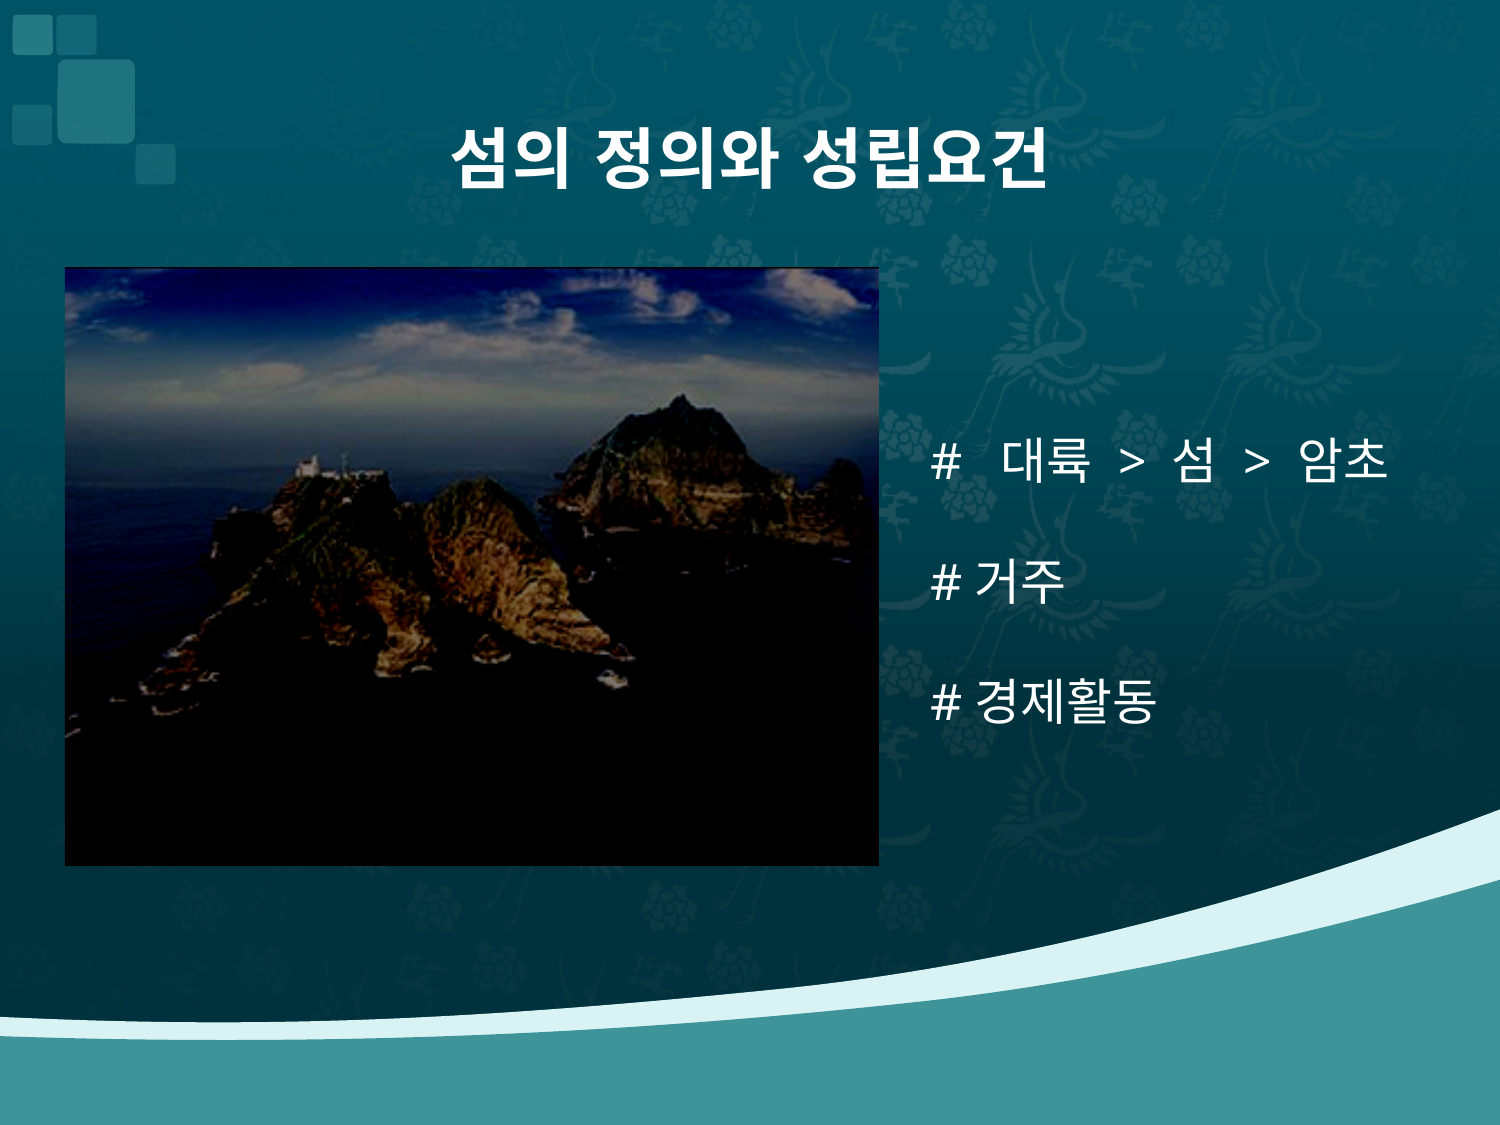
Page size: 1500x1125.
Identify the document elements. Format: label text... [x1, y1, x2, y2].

picture [64, 267, 880, 866]
text_box # 대륙 > 섬 > 암초 #거주 #경제활동 [915, 422, 1459, 783]
title 섬의 정의와 성립요건 [113, 85, 1388, 228]
